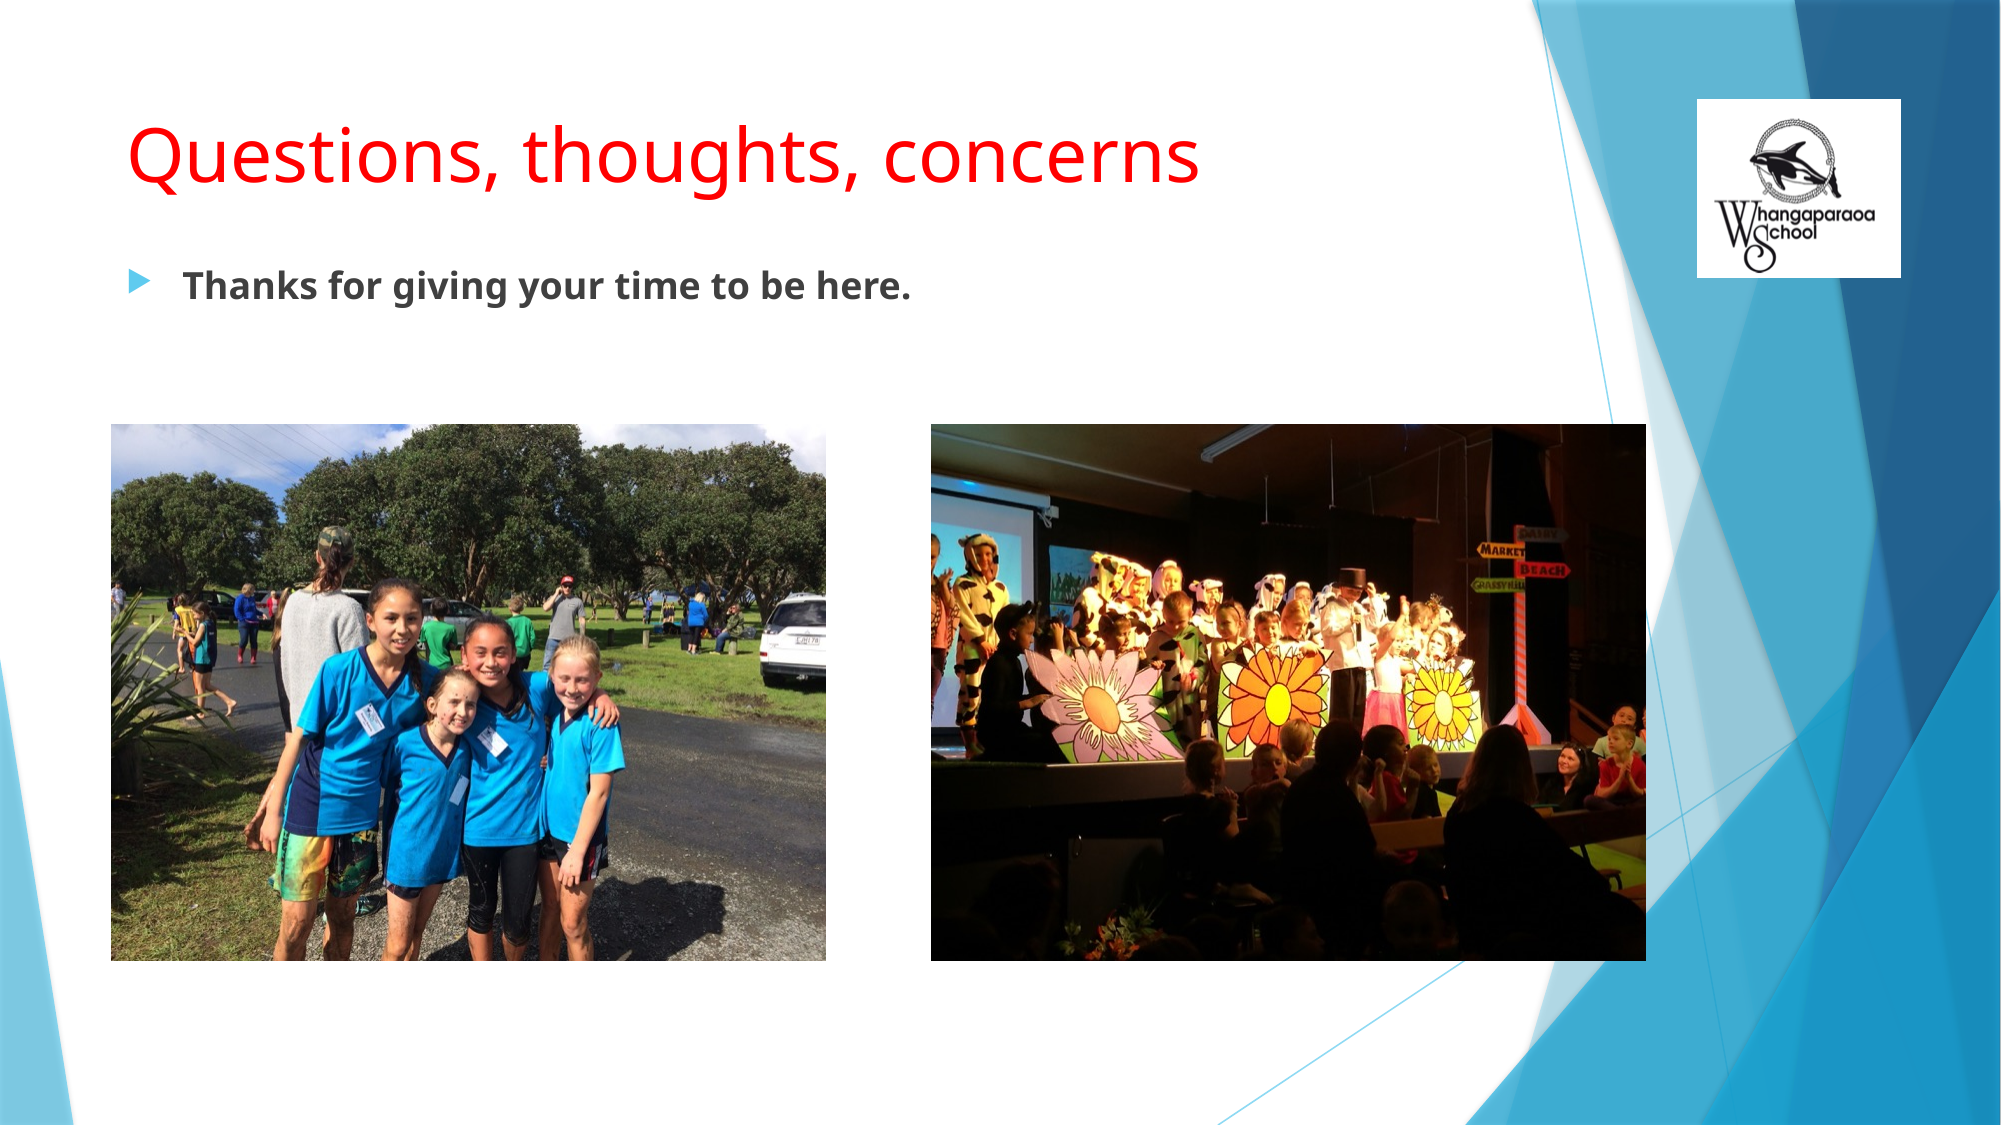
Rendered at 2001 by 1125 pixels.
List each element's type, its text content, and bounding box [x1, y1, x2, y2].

picture [930, 423, 1647, 961]
title Questions, thoughts, concerns [111, 99, 1522, 255]
picture [110, 423, 827, 961]
list Thanks for giving your time to be here. [111, 255, 1522, 892]
picture [1696, 99, 1902, 278]
